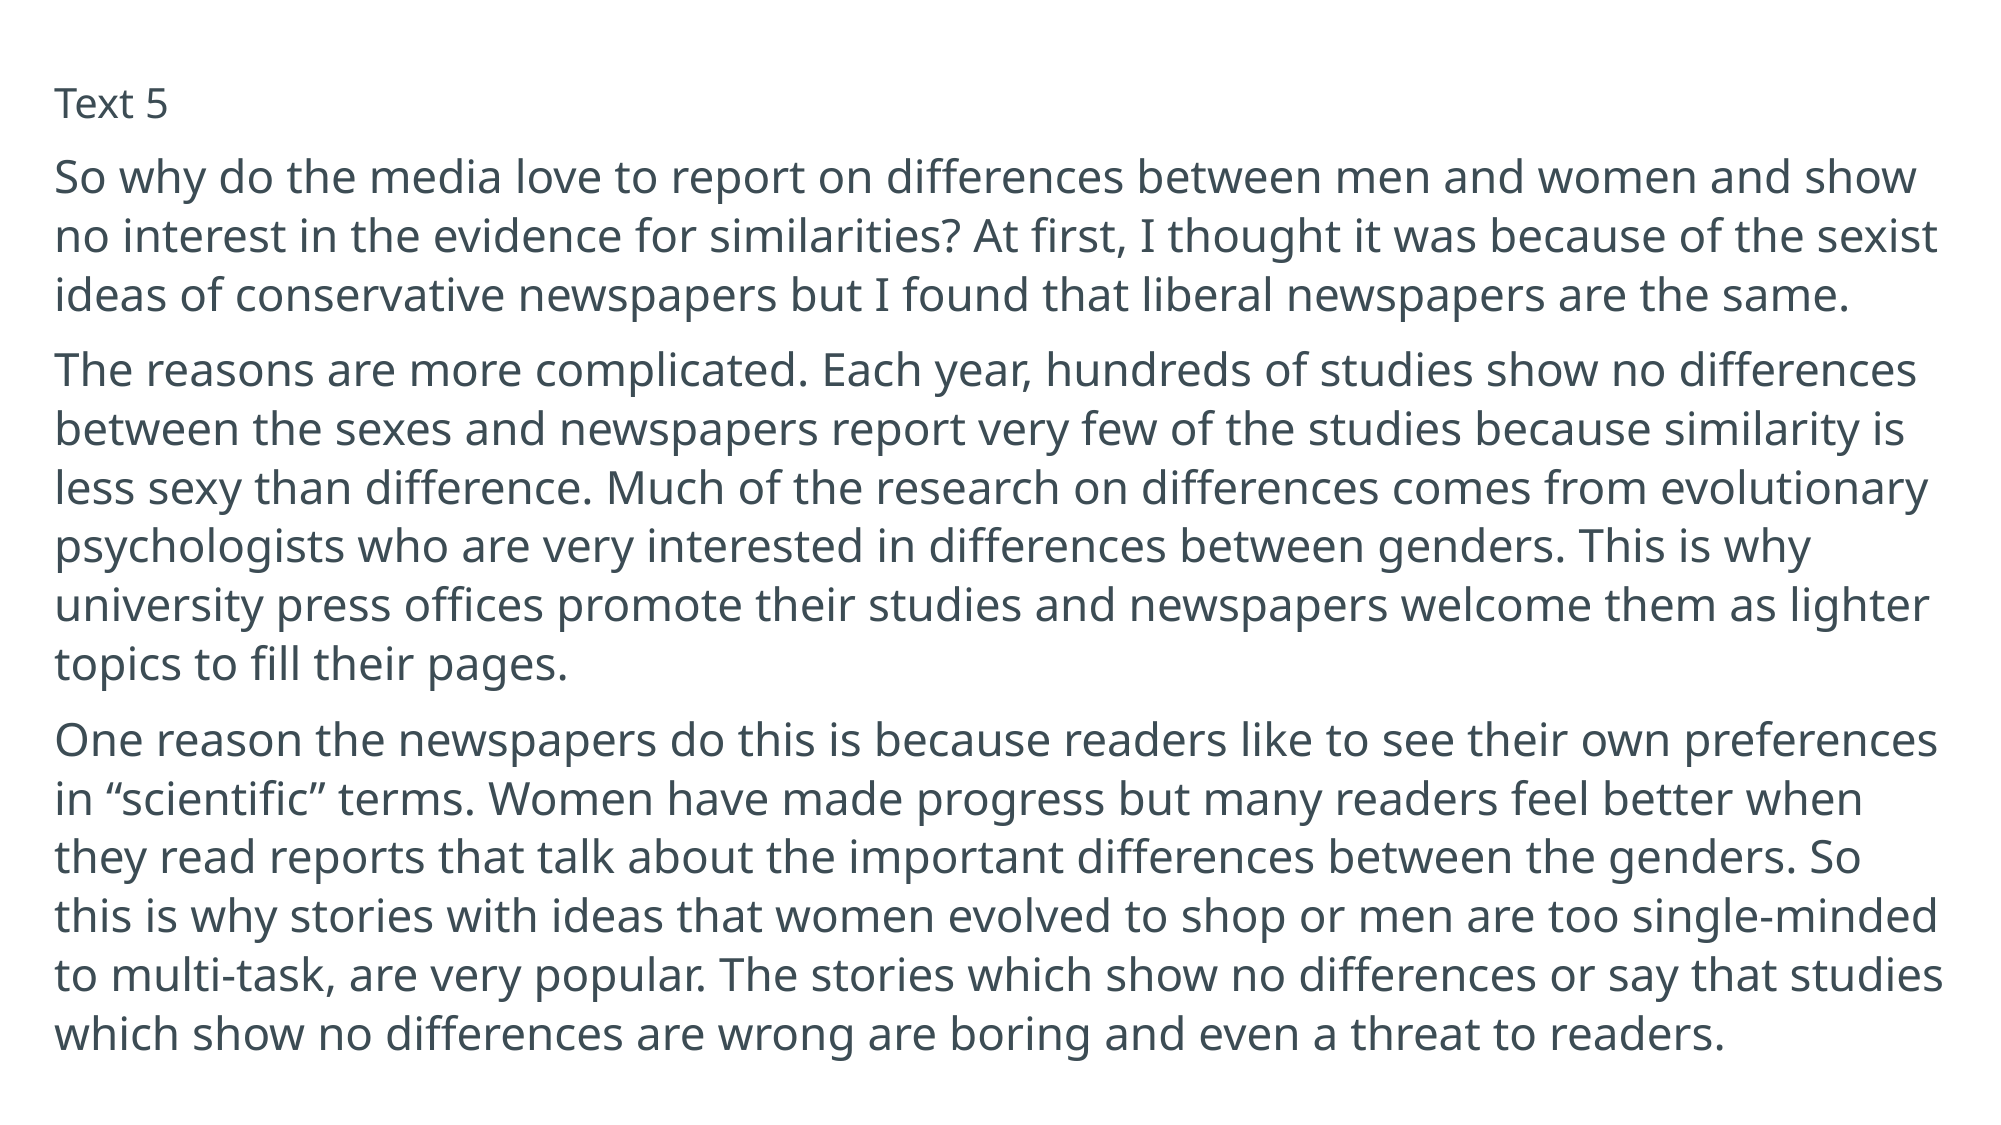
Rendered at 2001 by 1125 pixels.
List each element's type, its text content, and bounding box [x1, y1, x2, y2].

text_box Text 5 So why do the media love to report on differences between men and women and show no interest in the evidence for similarities? At first, I thought it was because of the sexist ideas of conservative newspapers but I found that liberal newspapers are the same. The reasons are more complicated. Each year, hundreds of studies show no differences between the sexes and newspapers report very few of the studies because similarity is less sexy than difference. Much of the research on differences comes from evolutionary psychologists who are very interested in differences between genders. This is why university press offices promote their studies and newspapers welcome them as lighter topics to fill their pages. One reason the newspapers do this is because readers like to see their own preferences in “scientific” terms. Women have made progress but many readers feel better when they read reports that talk about the important differences between the genders. So this is why stories with ideas that women evolved to shop or men are too single-minded to multi-task, are very popular. The stories which show no differences or say that studies which show no differences are wrong are boring and even a threat to readers. [39, 84, 1973, 1125]
